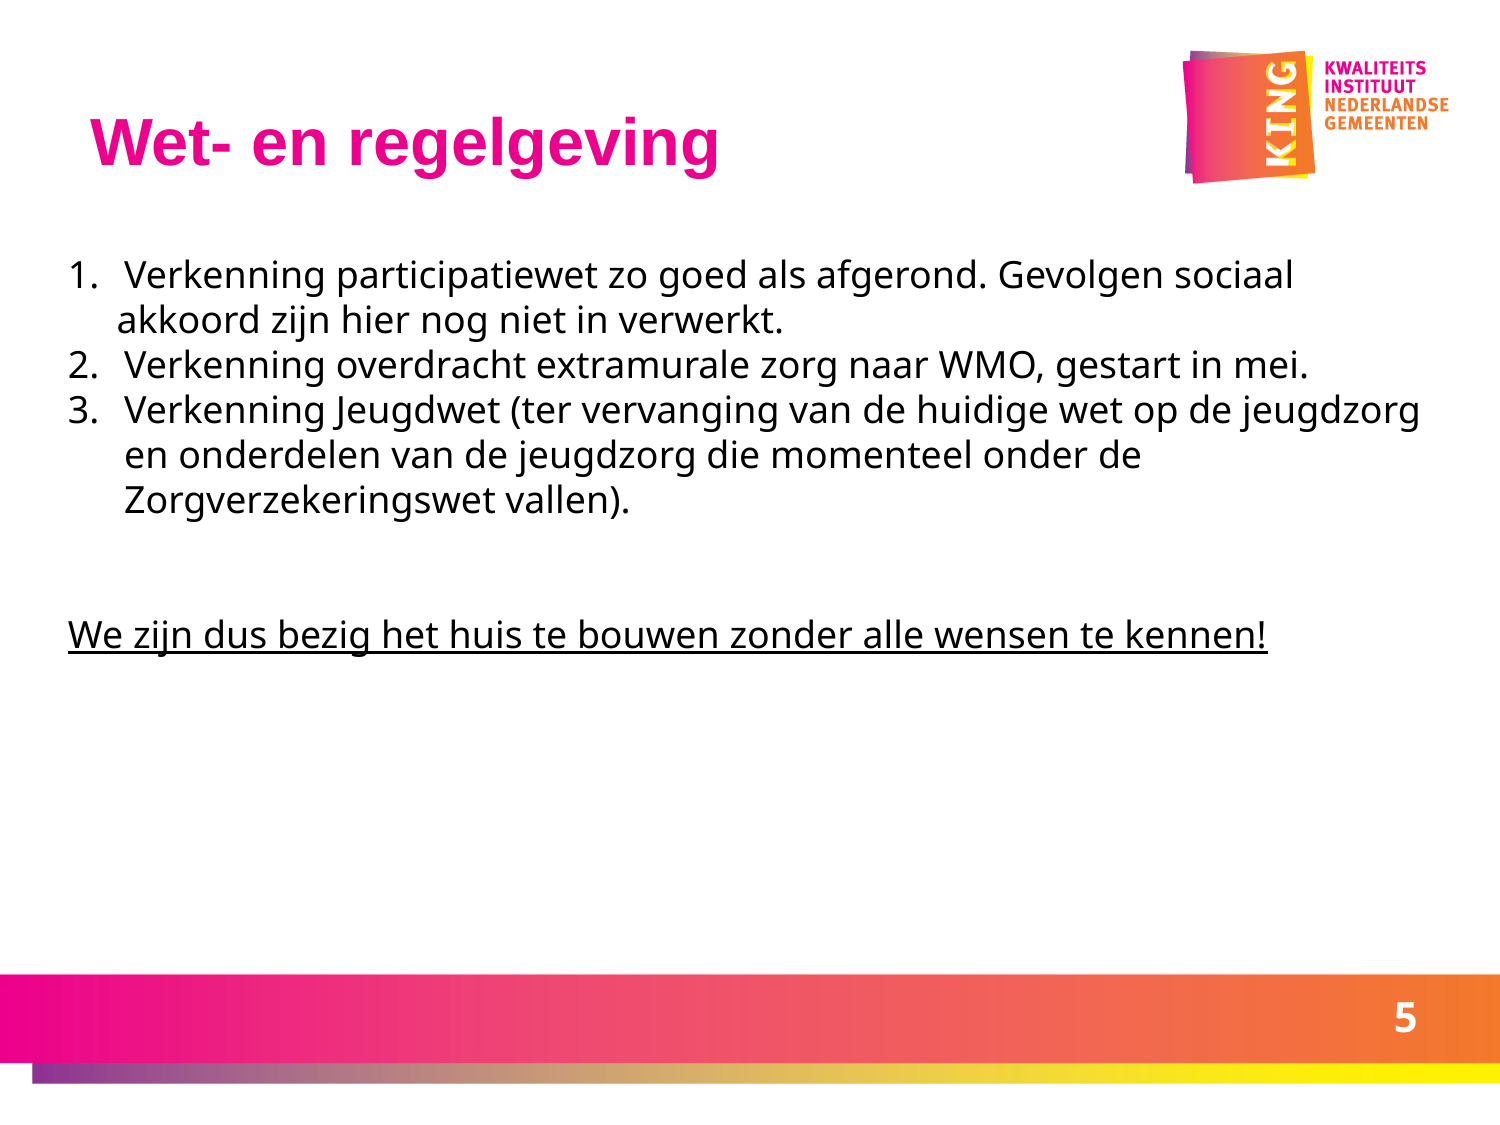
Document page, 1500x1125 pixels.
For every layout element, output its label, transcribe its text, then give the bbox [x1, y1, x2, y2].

title Wet- en regelgeving [74, 44, 1098, 233]
text_box 5 [1373, 987, 1439, 1051]
text_box Verkenning participatiewet zo goed als afgerond. Gevolgen sociaal akkoord zijn hier nog niet in verwerkt. Verkenning overdracht extramurale zorg naar WMO, gestart in mei. Verkenning Jeugdwet (ter vervanging van de huidige wet op de jeugdzorg en onderdelen van de jeugdzorg die momenteel onder de Zorgverzekeringswet vallen). We zijn dus bezig het huis te bouwen zonder alle wensen te kennen! [53, 243, 1447, 709]
picture [0, 0, 1500, 1125]
